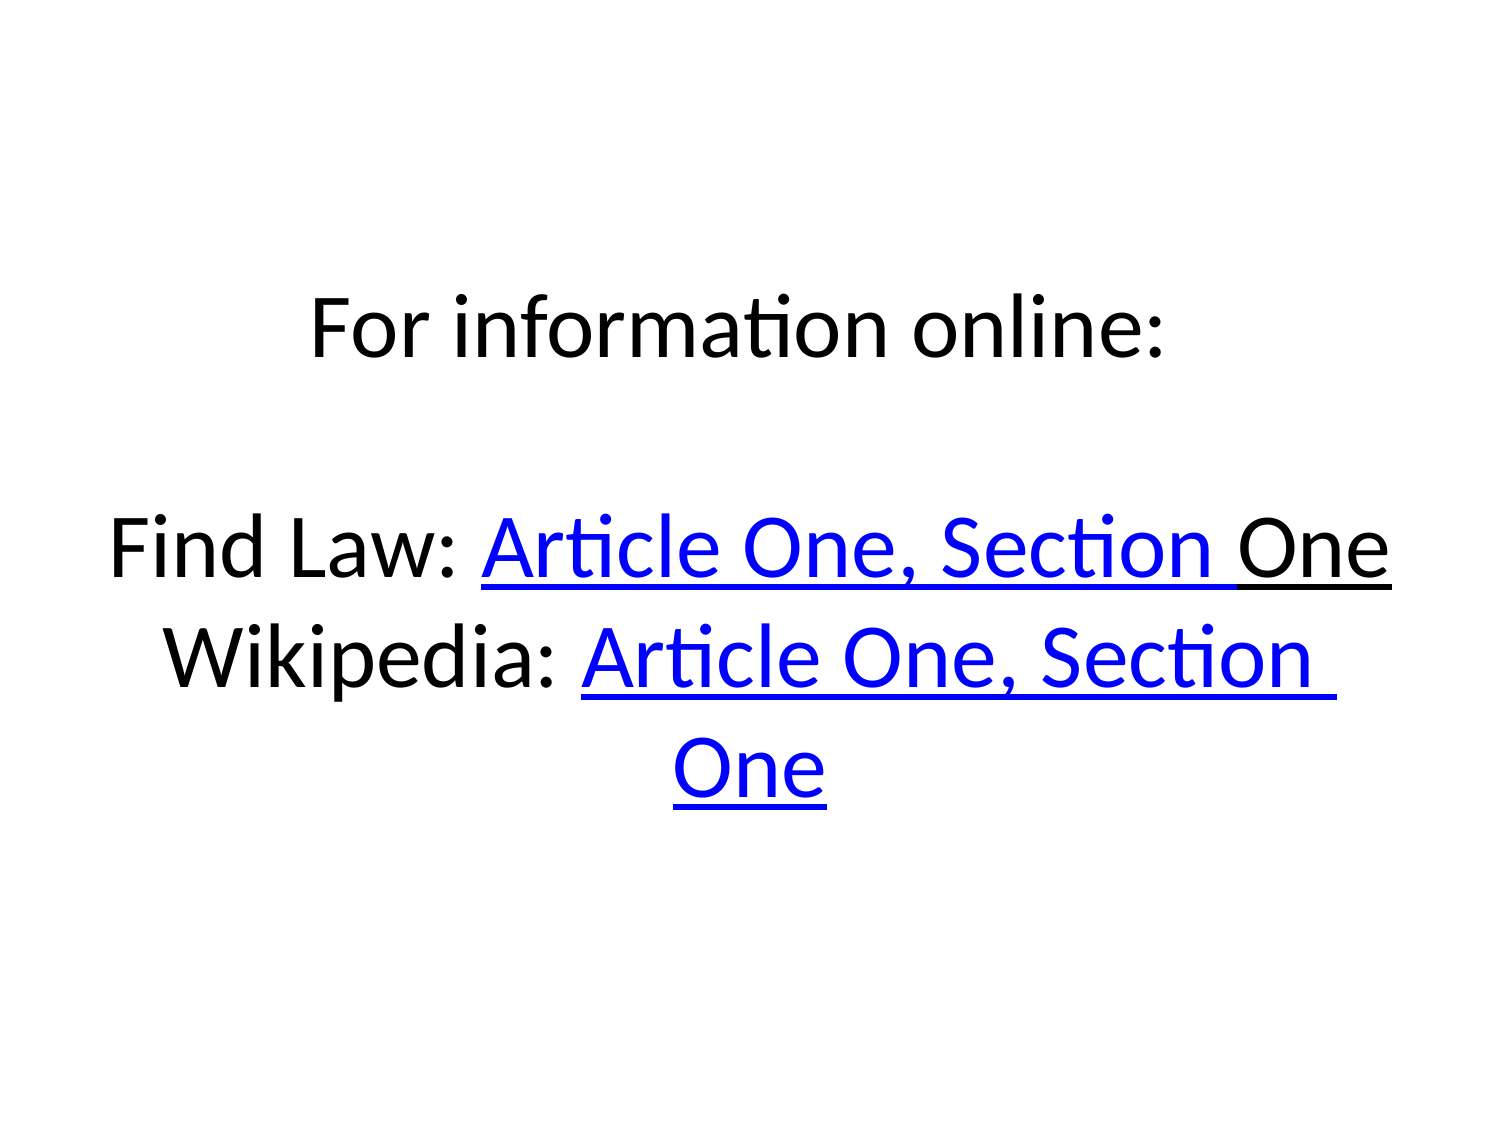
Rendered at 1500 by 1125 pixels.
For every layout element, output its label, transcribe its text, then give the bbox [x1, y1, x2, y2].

title For information online: Find Law: Article One, Section One Wikipedia: Article One, Section One [74, 44, 1426, 1038]
